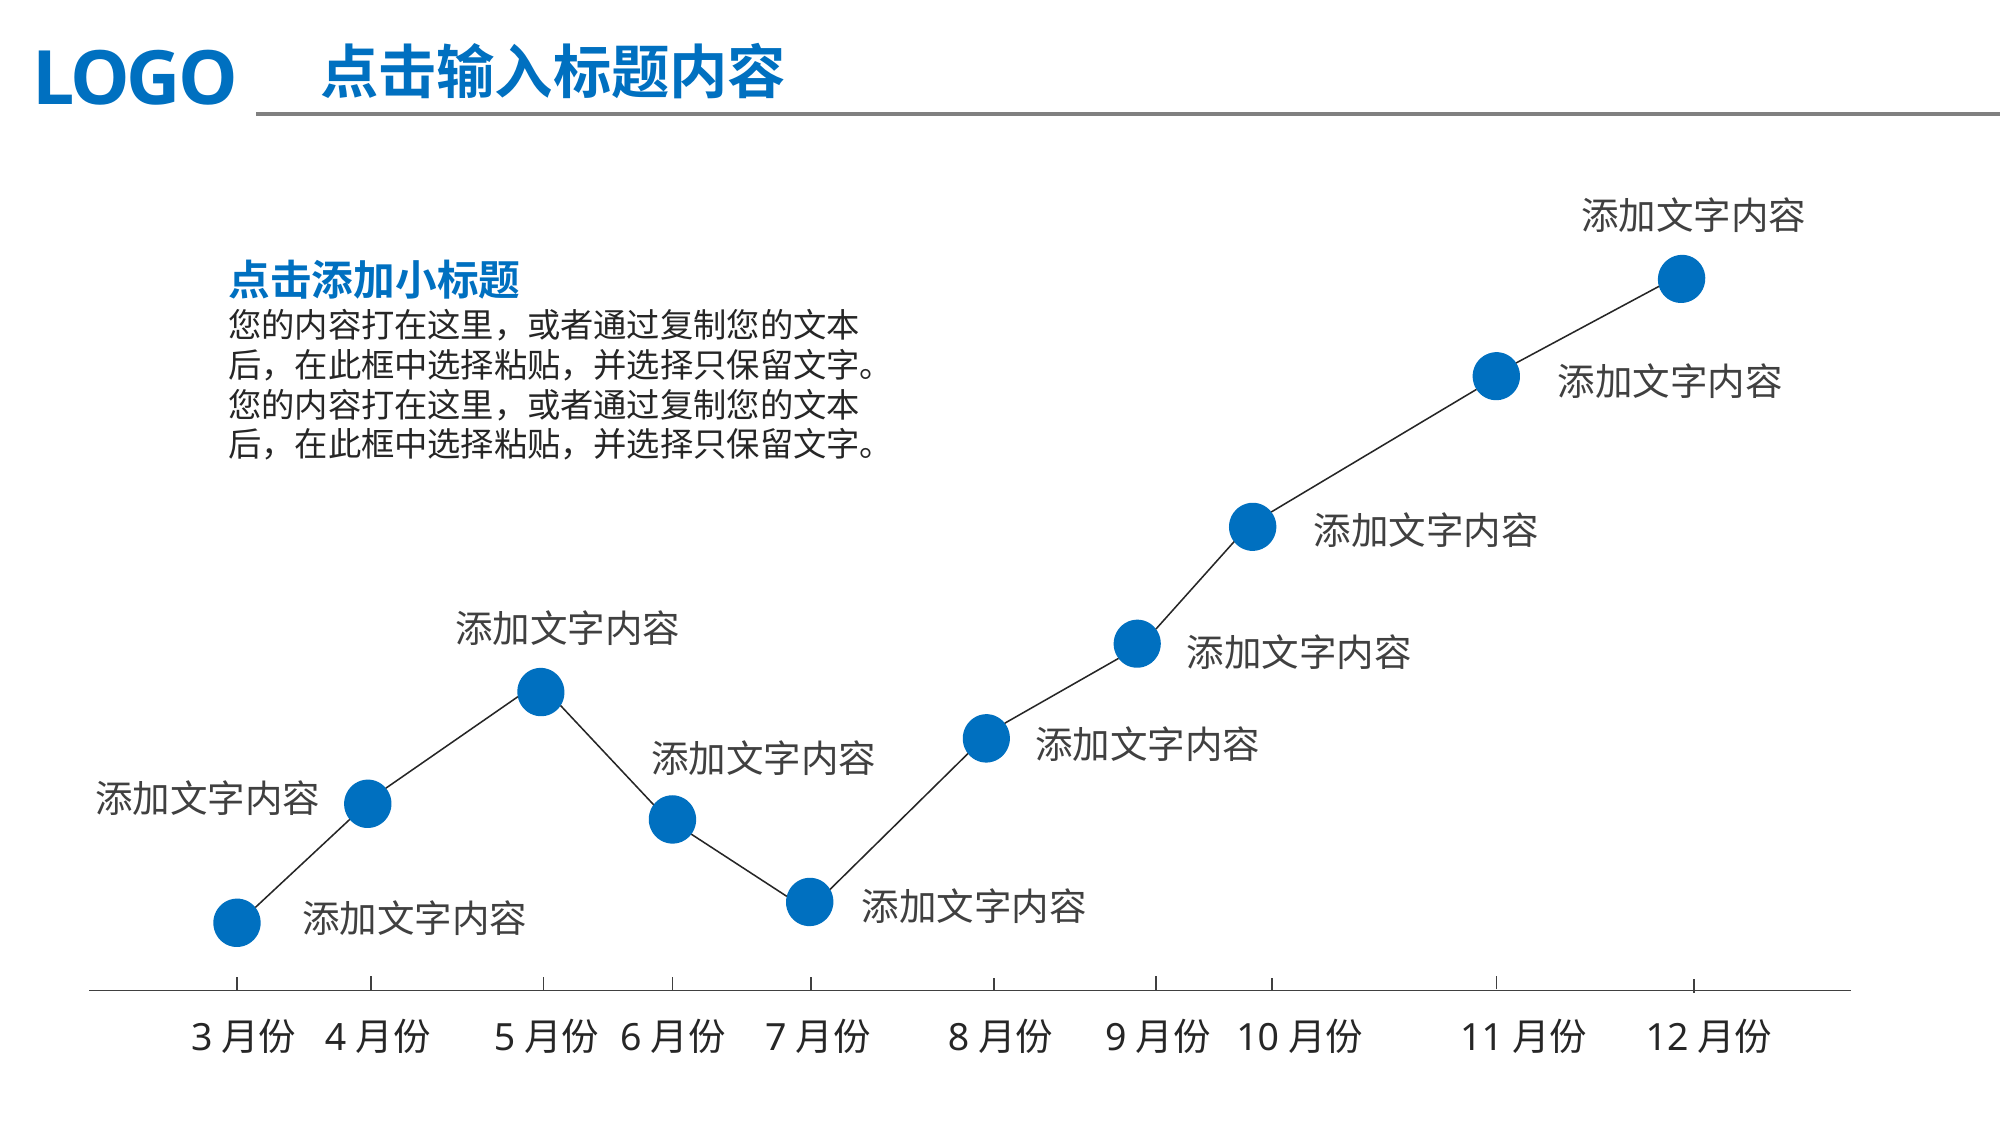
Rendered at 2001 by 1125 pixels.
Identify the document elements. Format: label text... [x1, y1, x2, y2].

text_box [691, 833, 787, 897]
text_box 11月份 [1445, 1005, 1602, 1066]
text_box 9月份 [1090, 1005, 1221, 1066]
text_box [1515, 286, 1660, 364]
text_box [1226, 500, 1279, 553]
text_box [89, 975, 1852, 993]
text_box 10月份 [1221, 1005, 1378, 1066]
text_box 添加文字内容 [287, 887, 543, 948]
text_box 添加文字内容 [1020, 713, 1276, 774]
text_box 7月份 [750, 1005, 886, 1066]
text_box 添加文字内容 [846, 875, 1102, 936]
text_box 添加文字内容 [1566, 184, 1822, 245]
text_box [255, 819, 350, 908]
text_box [1655, 252, 1708, 306]
text_box 点击添加小标题 您的内容打在这里，或者通过复制您的文本后，在此框中选择粘贴，并选择只保留文字。 您的内容打在这里，或者通过复制您的文本后，在此框中选择粘贴，并选择只保留文字。 [213, 196, 906, 471]
text_box [515, 665, 567, 719]
text_box 添加文字内容 [440, 597, 696, 658]
text_box 8月份 [933, 1005, 1069, 1066]
text_box [960, 712, 1012, 765]
text_box 3月份 [176, 1005, 310, 1066]
text_box [1111, 617, 1163, 670]
text_box 5月份 [479, 1005, 605, 1066]
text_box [560, 705, 654, 805]
text_box 点击输入标题内容 [283, 28, 823, 113]
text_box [385, 696, 519, 789]
text_box 添加文字内容 [1542, 350, 1798, 411]
text_box [211, 896, 263, 950]
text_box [1004, 658, 1119, 724]
text_box [342, 777, 394, 831]
text_box [784, 875, 836, 929]
text_box 12月份 [1630, 1005, 1788, 1066]
text_box 添加文字内容 [80, 767, 336, 828]
text_box 4月份 [310, 1005, 446, 1066]
text_box 添加文字内容 [1298, 499, 1554, 560]
text_box [646, 793, 699, 846]
text_box [1470, 350, 1523, 403]
text_box 6月份 [605, 1005, 741, 1066]
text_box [1271, 389, 1477, 513]
text_box 添加文字内容 [658, 727, 892, 788]
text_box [829, 753, 969, 890]
text_box 添加文字内容 [1172, 621, 1427, 682]
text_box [1155, 541, 1235, 630]
